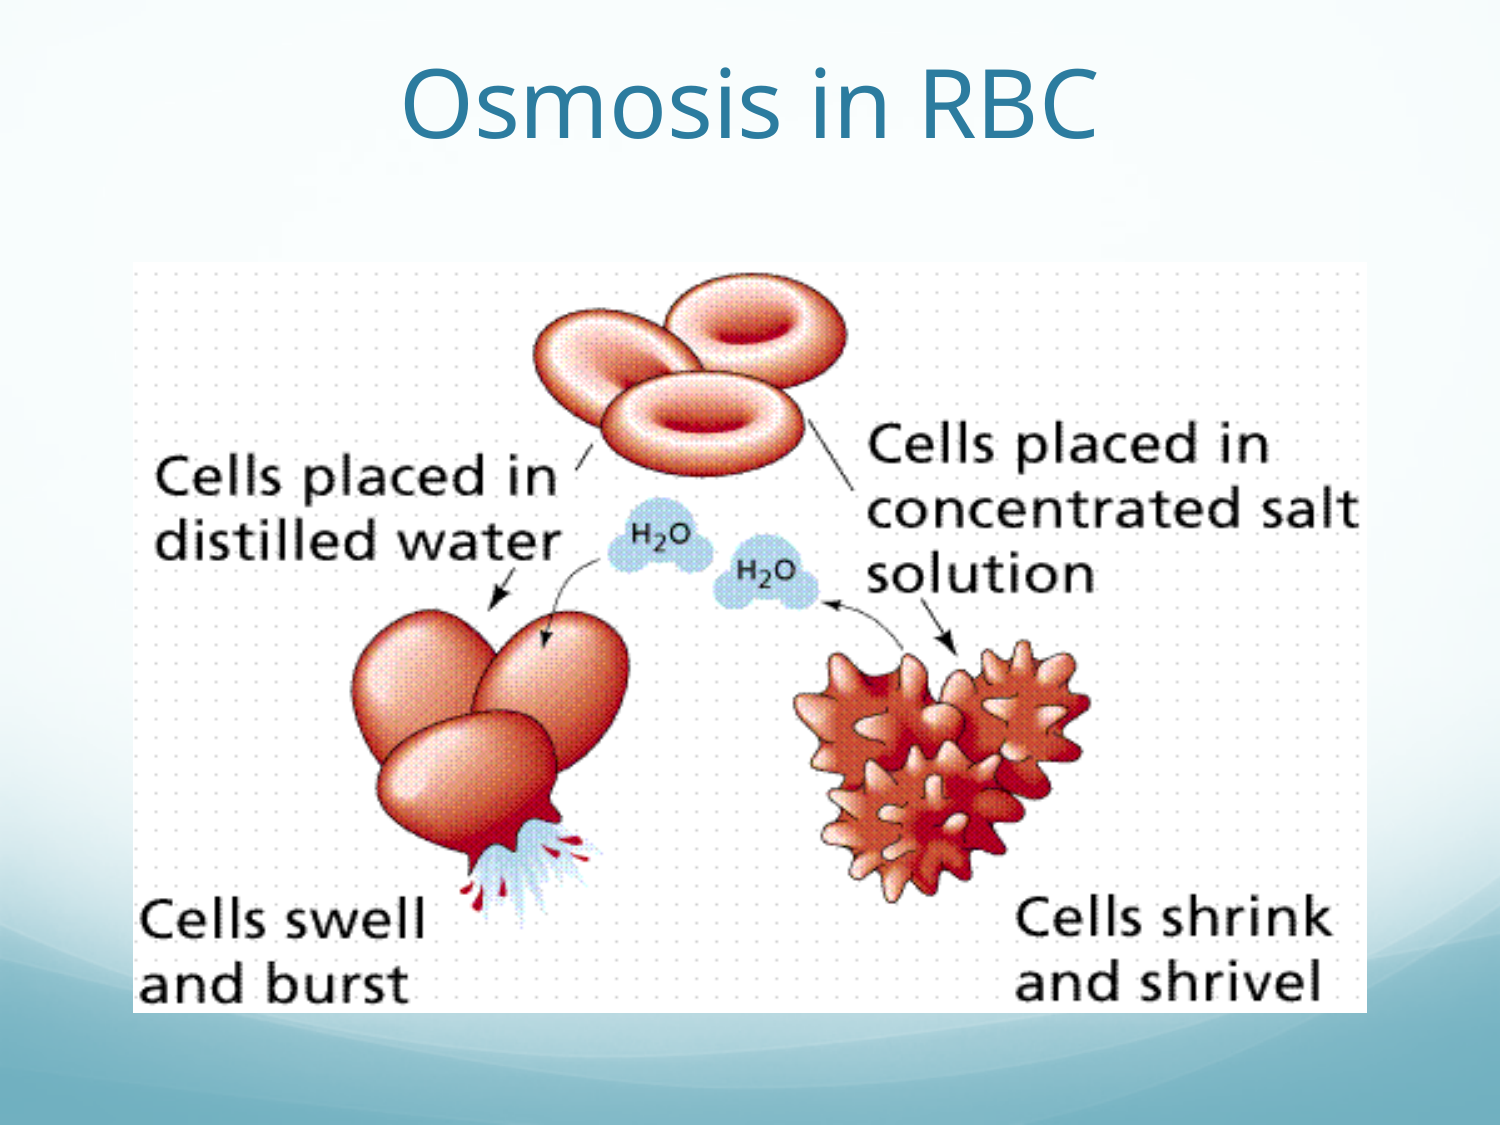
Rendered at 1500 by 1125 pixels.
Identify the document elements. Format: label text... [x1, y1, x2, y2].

title Osmosis in RBC [90, 17, 1410, 166]
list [0, 261, 1500, 1013]
